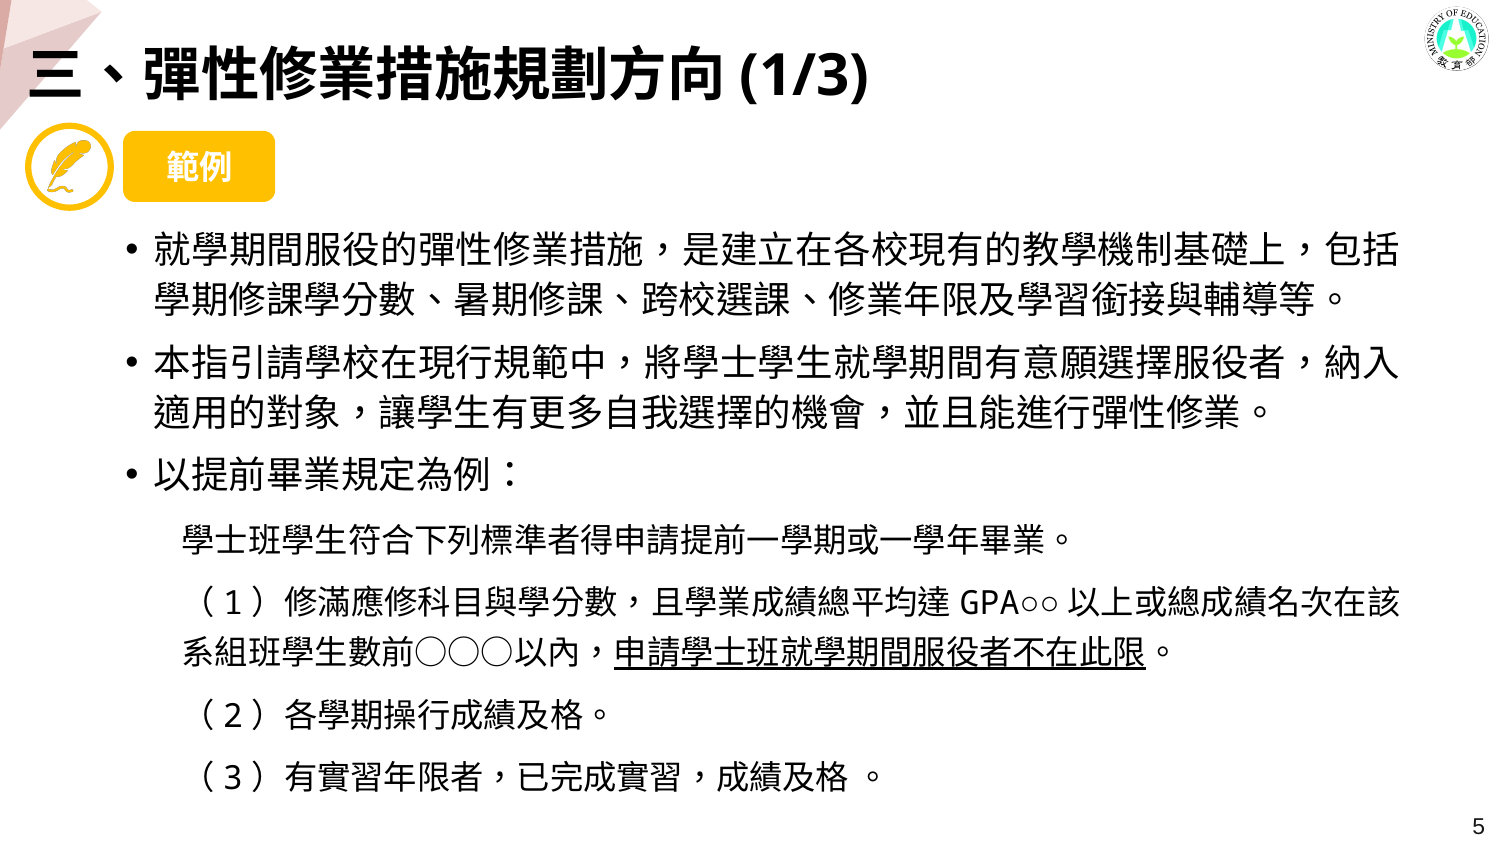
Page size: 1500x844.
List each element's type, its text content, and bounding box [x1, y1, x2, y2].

text_box 範例 [122, 129, 277, 204]
text_box [40, 197, 99, 209]
text_box [27, 138, 38, 195]
text_box [41, 130, 98, 135]
text_box 就學期間服役的彈性修業措施，是建立在各校現有的教學機制基礎上，包括學期修課學分數、暑期修課、跨校選課、修業年限及學習銜接與輔導等。 本指引請學校在現行規範中，將學士學生就學期間有意願選擇服役者，納入適用的對象，讓學生有更多自我選擇的機會，並且能進行彈性修業。 以提前畢業規定為例： 學士班學生符合下列標準者得申請提前一學期或一學年畢業。 （1）修滿應修科目與學分數，且學業成績總平均達GPA○○以上或總成績名次在該系組班學生數前○○○以內，申請學士班就學期間服役者不在此限。 （2）各學期操行成績及格。 （3）有實習年限者，已完成實習，成績及格 。 [110, 213, 1416, 804]
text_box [0, 0, 102, 130]
title 三、彈性修業措施規劃方向(1/3) [102, 27, 1475, 125]
picture [38, 135, 100, 197]
text_box [100, 137, 112, 196]
picture [1426, 6, 1489, 65]
